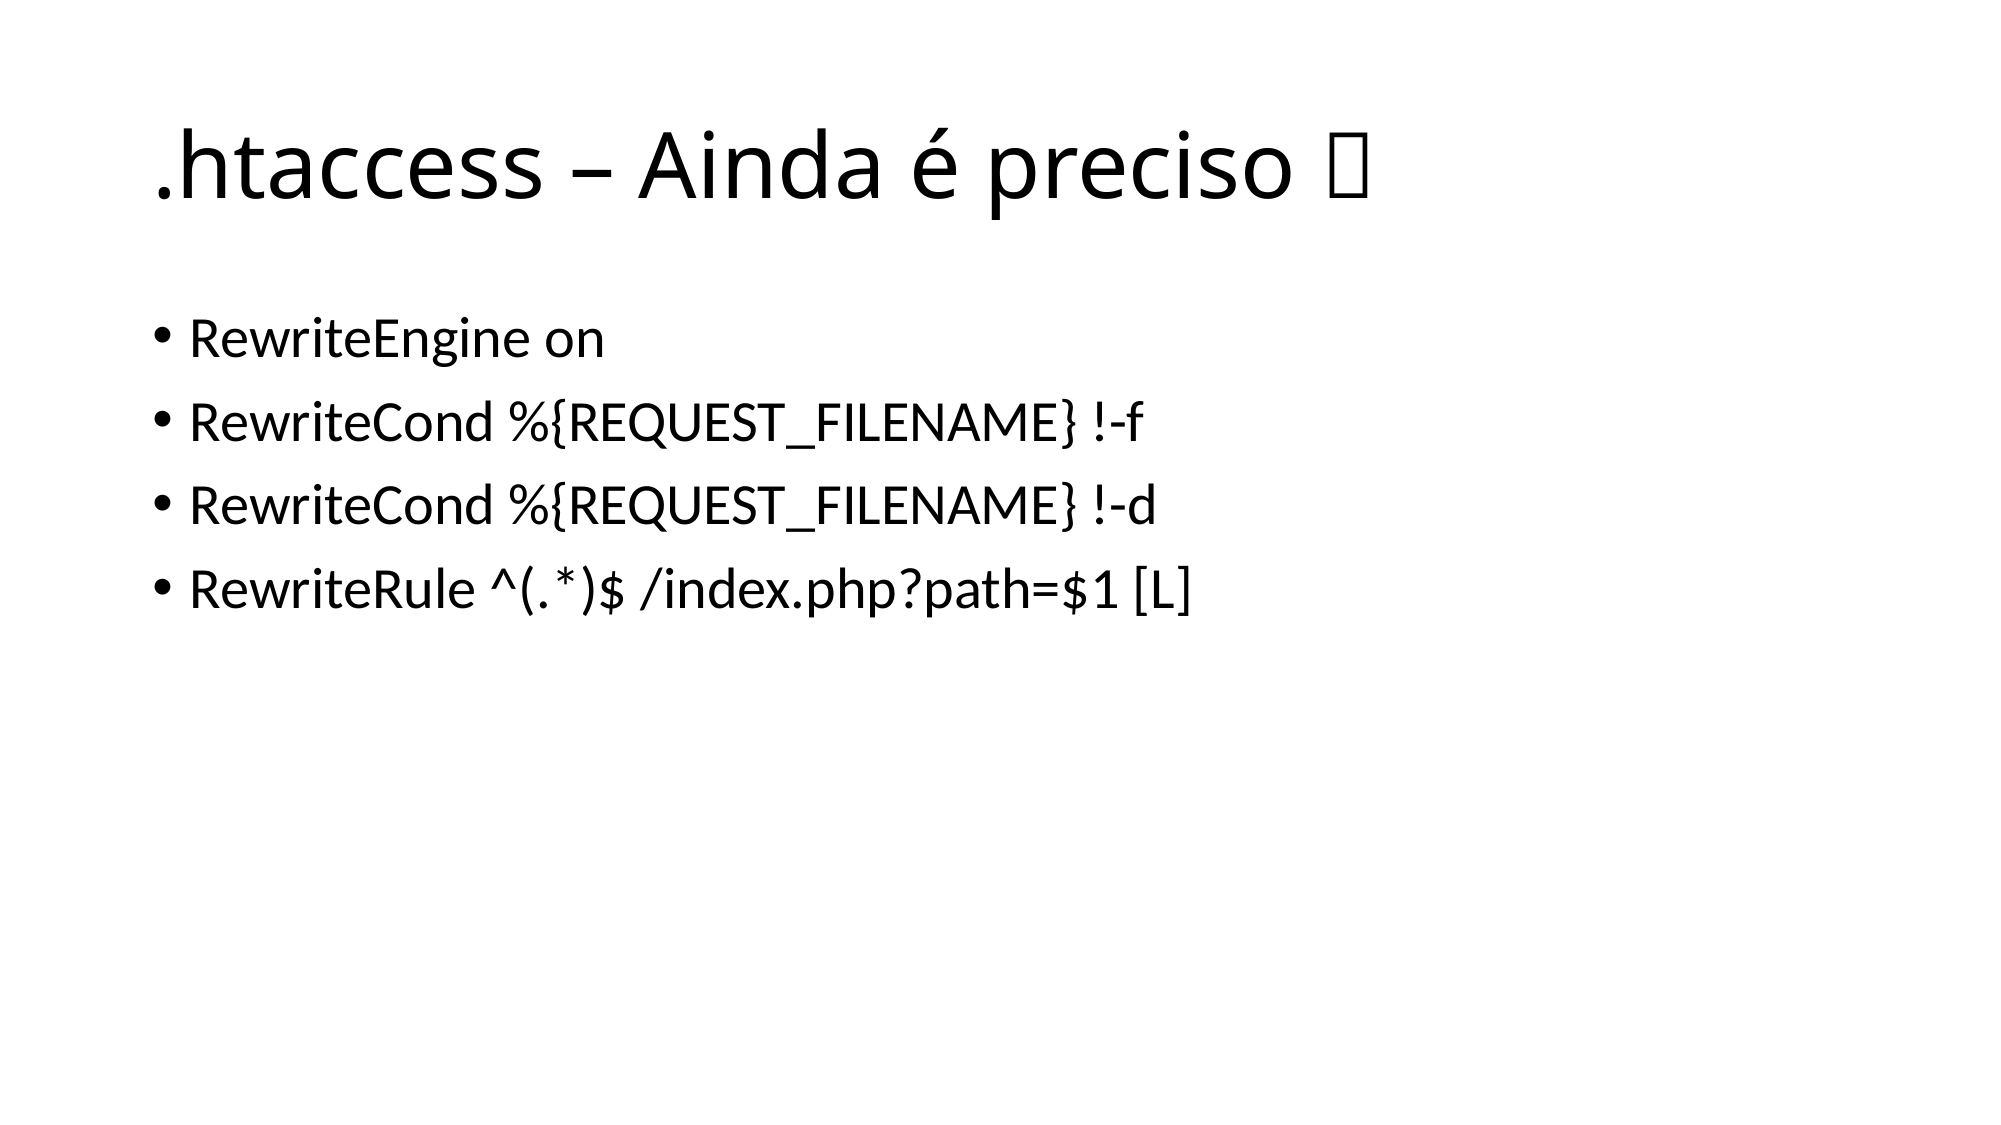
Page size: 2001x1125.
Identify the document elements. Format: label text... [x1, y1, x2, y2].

list RewriteEngine on RewriteCond %{REQUEST_FILENAME} !-f RewriteCond %{REQUEST_FILENAME} !-d RewriteRule ^(.*)$ /index.php?path=$1 [L] [137, 299, 1863, 1014]
title .htaccess – Ainda é preciso  [137, 59, 1863, 278]
